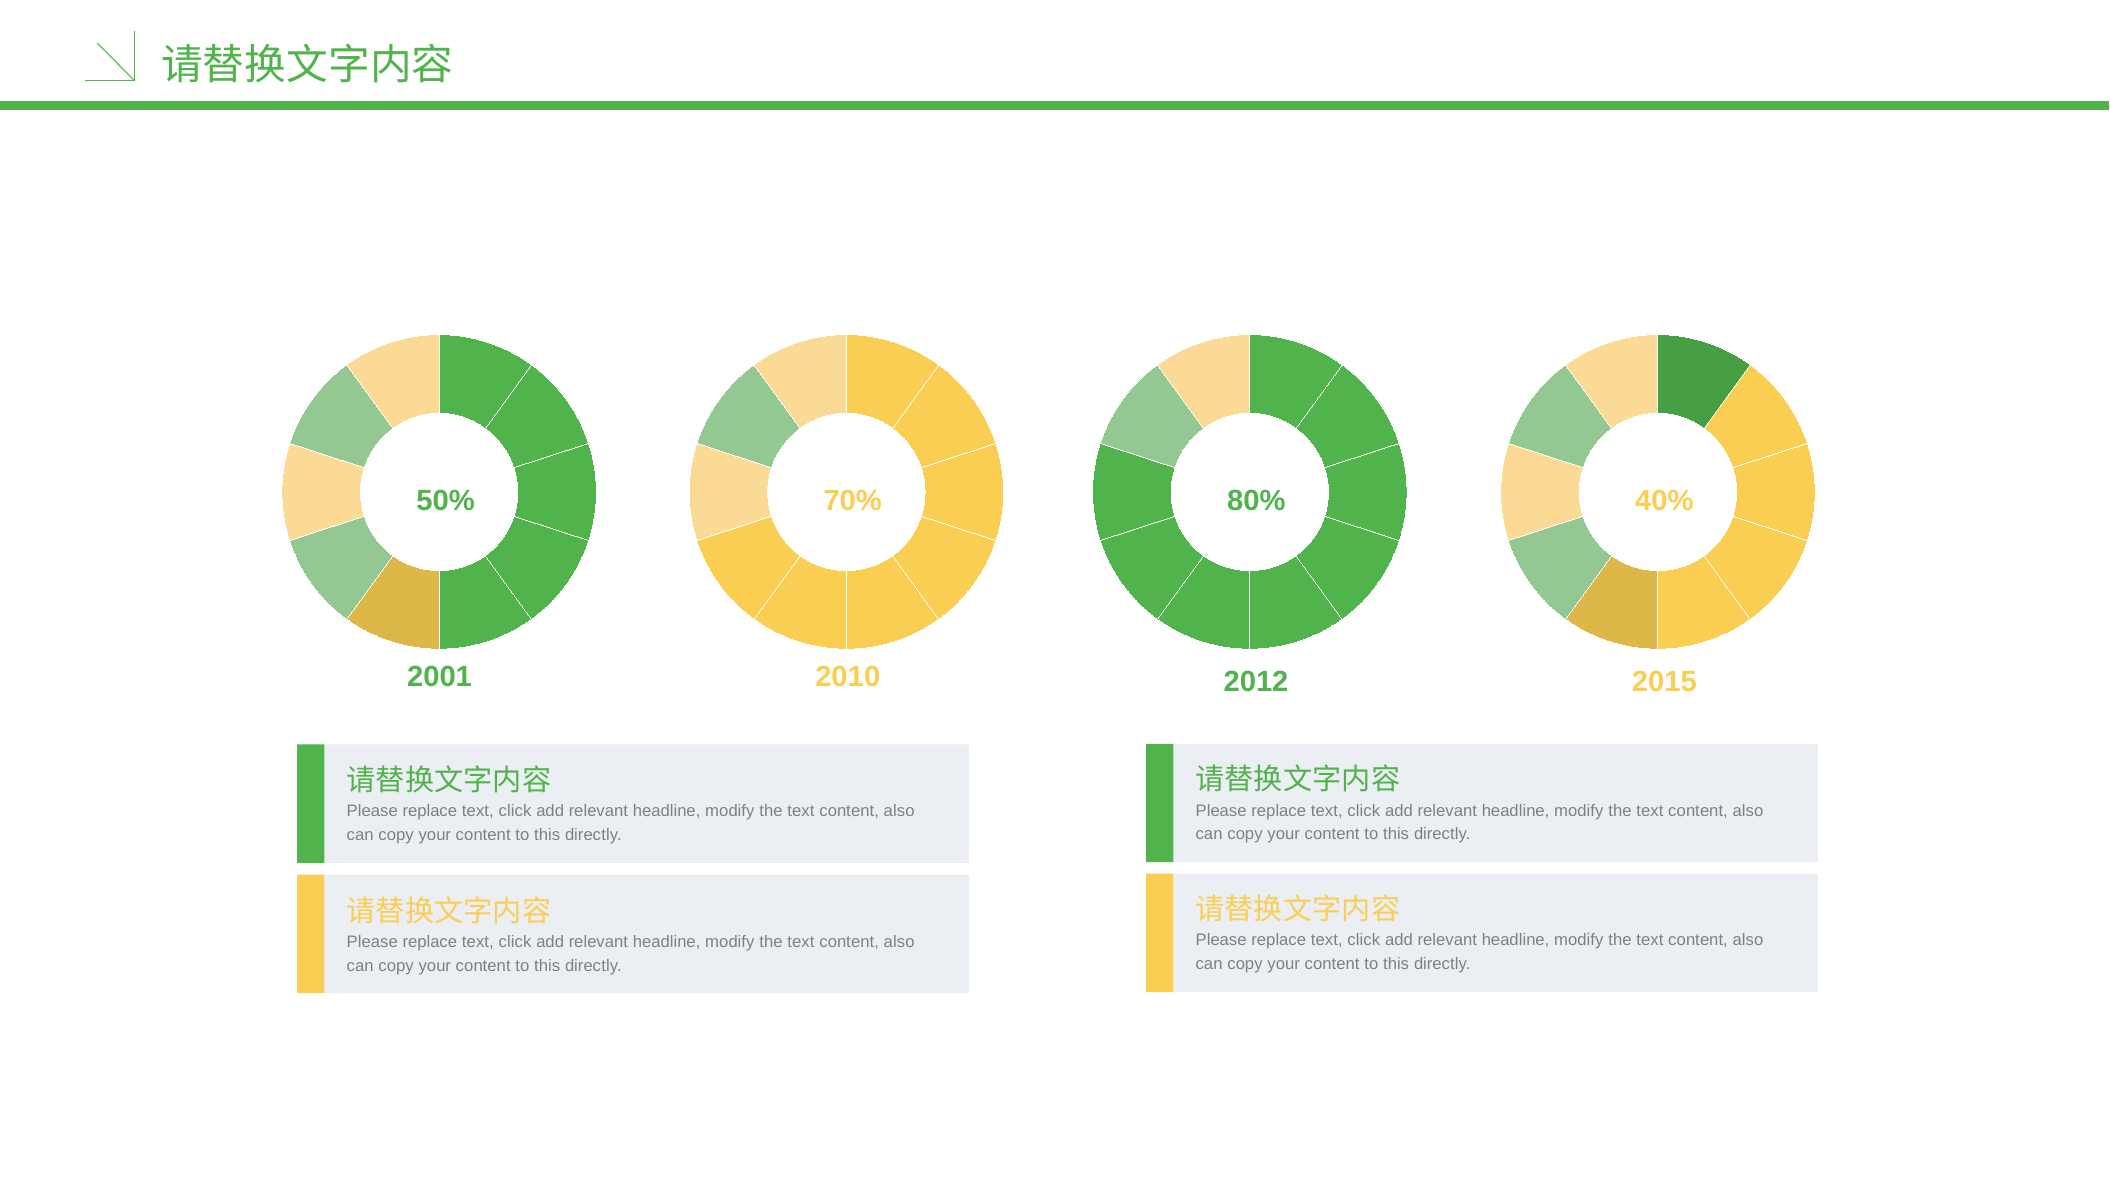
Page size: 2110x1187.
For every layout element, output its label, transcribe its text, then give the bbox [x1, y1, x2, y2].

text_box 2015 [1631, 666, 1697, 698]
text_box 2012 [1223, 666, 1289, 698]
chart [1085, 318, 1414, 666]
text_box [1146, 743, 1818, 863]
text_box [1146, 873, 1818, 993]
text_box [297, 744, 969, 863]
chart [275, 318, 603, 666]
chart [682, 318, 1011, 666]
text_box 2001 [407, 666, 473, 692]
text_box 请替换文字内容 [145, 22, 500, 94]
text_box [297, 874, 969, 994]
text_box 2010 [815, 666, 881, 692]
chart [1494, 318, 1822, 666]
